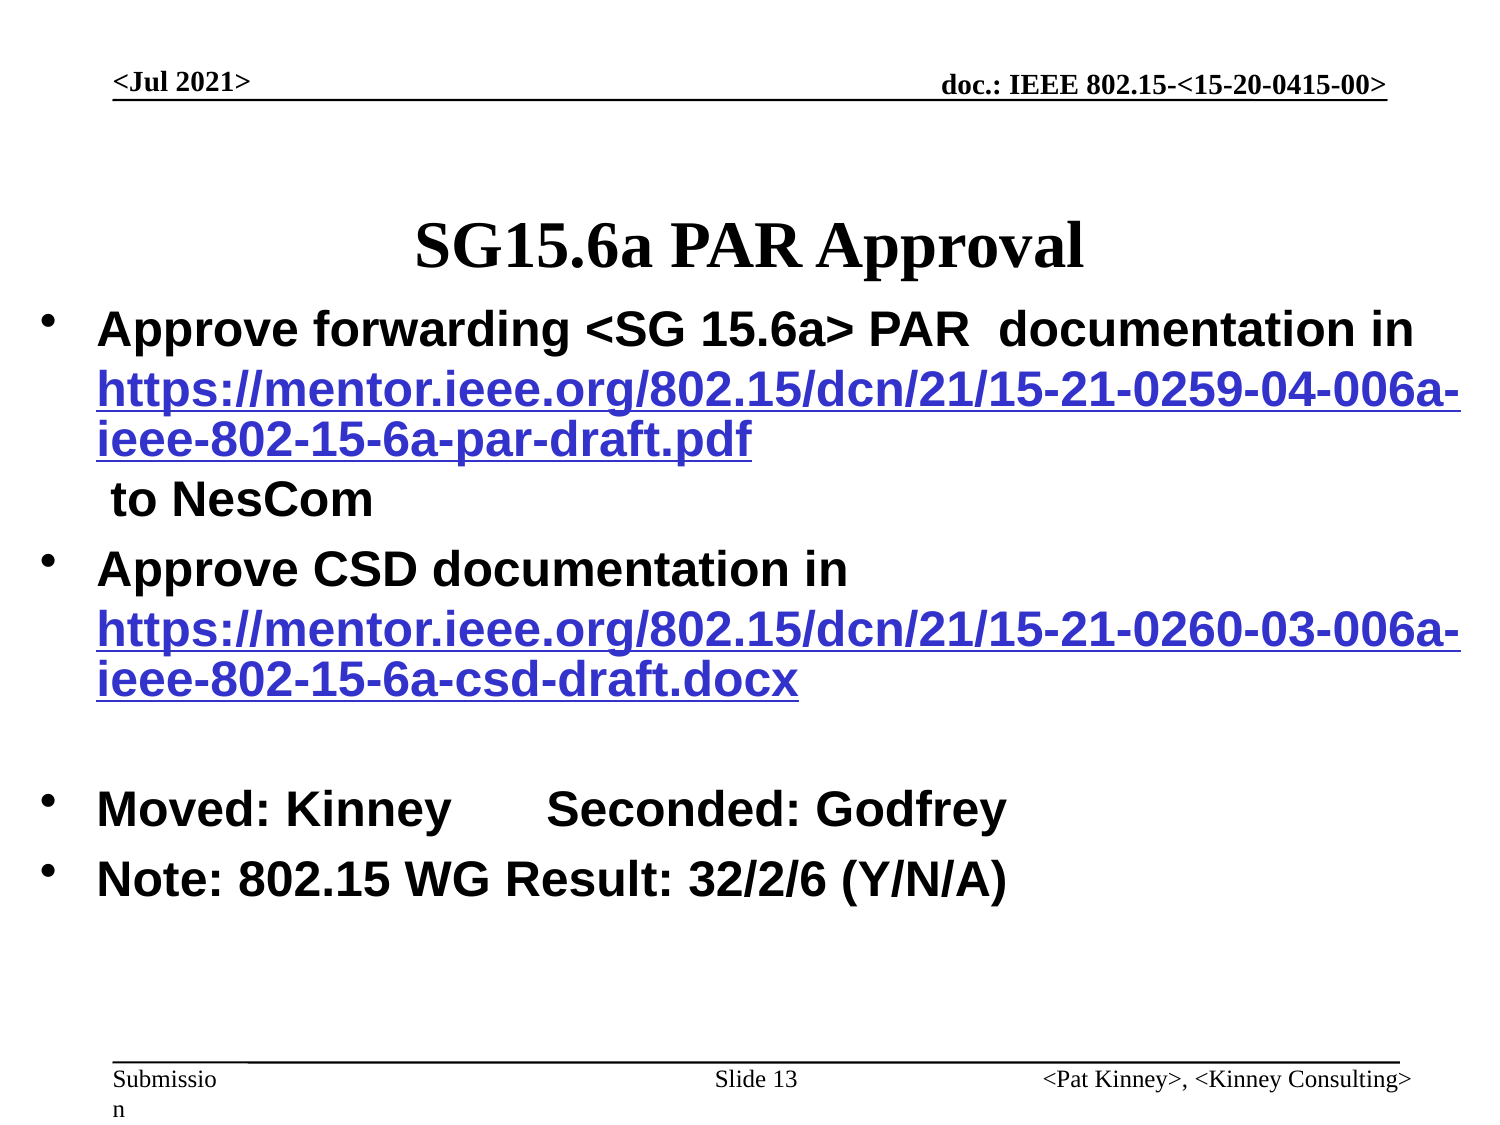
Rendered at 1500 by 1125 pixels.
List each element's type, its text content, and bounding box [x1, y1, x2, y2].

list Approve forwarding <SG 15.6a> PAR documentation in https://mentor.ieee.org/802.15/dcn/21/15-21-0259-04-006a-ieee-802-15-6a-par-draft.pdf to NesCom Approve CSD documentation in https://mentor.ieee.org/802.15/dcn/21/15-21-0260-03-006a-ieee-802-15-6a-csd-draft.docx Moved: Kinney Seconded: Godfrey Note: 802.15 WG Result: 32/2/6 (Y/N/A) [24, 289, 1488, 965]
slide_number Slide 13 [712, 1062, 800, 1093]
title SG15.6a PAR Approval [112, 152, 1388, 289]
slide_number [112, 62, 375, 98]
footer <Pat Kinney>, <Kinney Consulting> [900, 1062, 1413, 1093]
